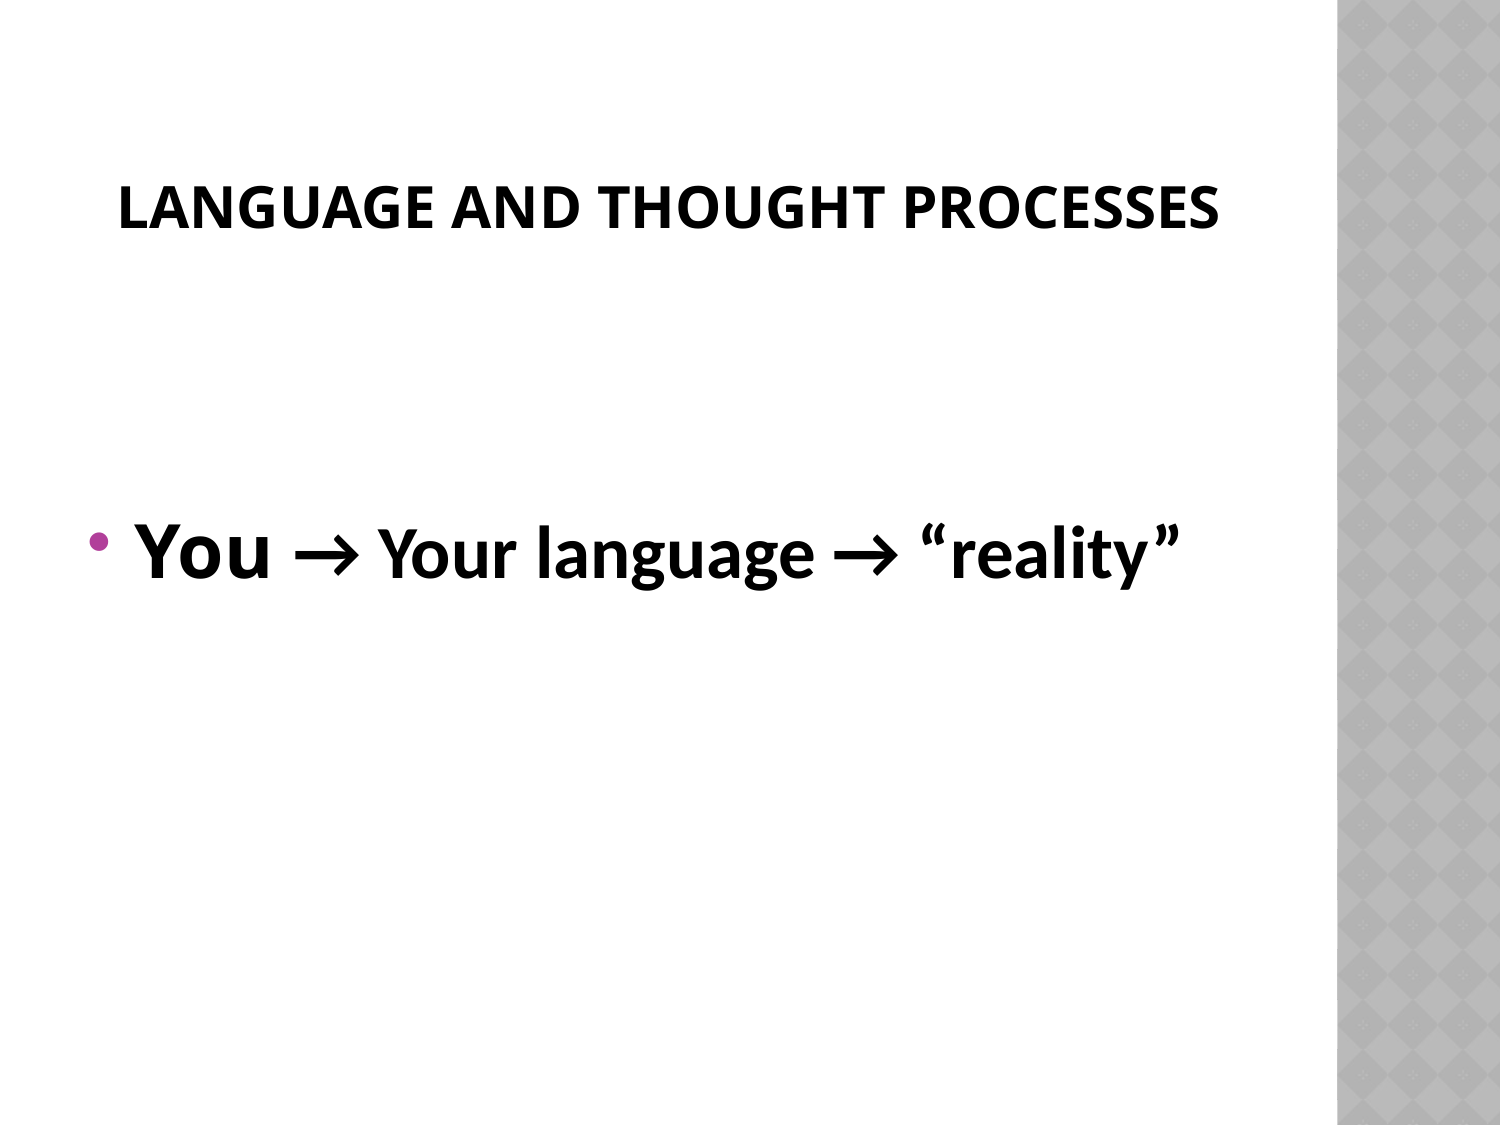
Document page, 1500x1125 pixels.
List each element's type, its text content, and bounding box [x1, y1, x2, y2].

title Language and thought processes [75, 52, 1263, 240]
list You → Your language → “reality” [75, 264, 1263, 1059]
